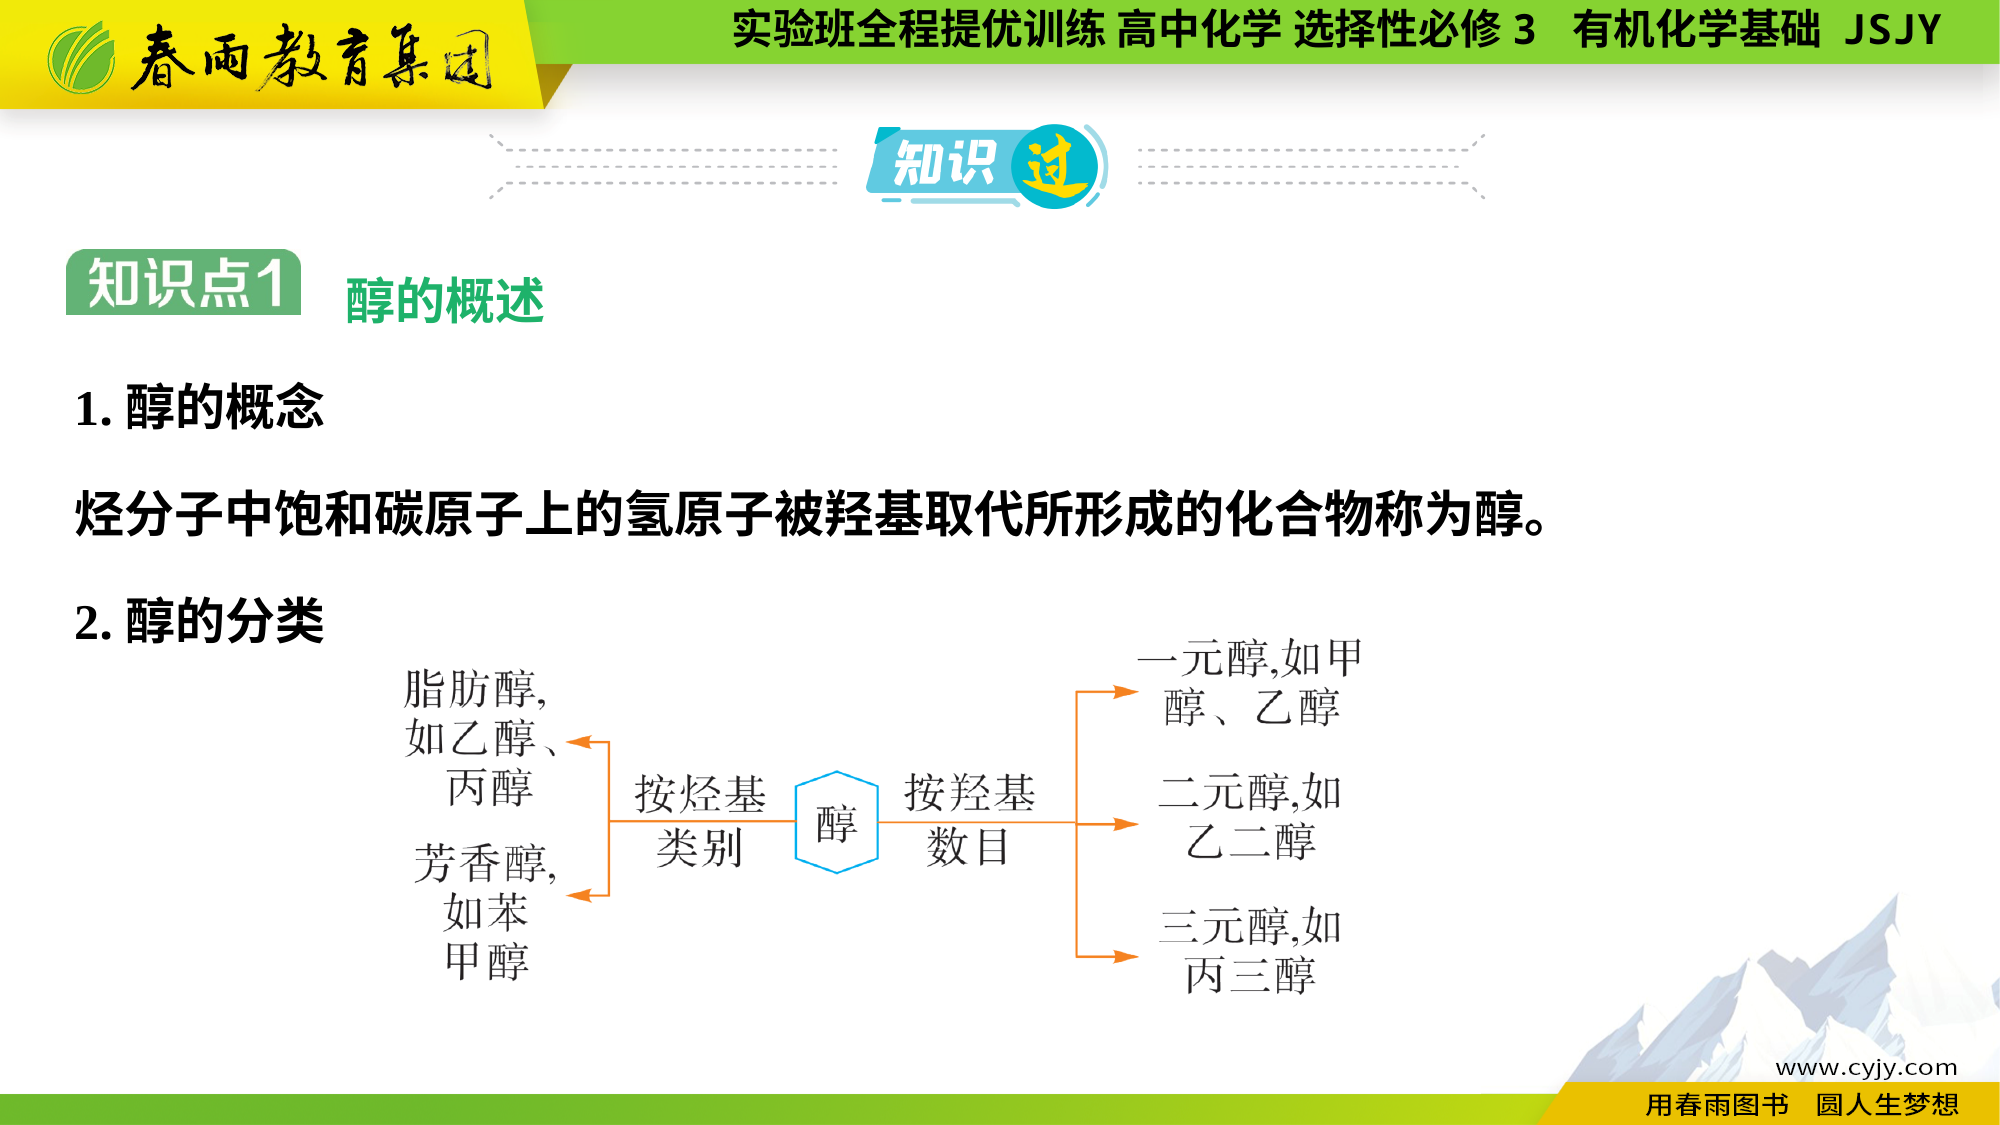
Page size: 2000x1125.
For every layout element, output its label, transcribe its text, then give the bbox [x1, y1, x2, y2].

picture [0, 0, 2000, 1125]
list 醇的概述 1.醇的概念 烃分子中饱和碳原子上的氢原子被羟基取代所形成的化合物称为醇。 2.醇的分类 [59, 231, 1944, 661]
